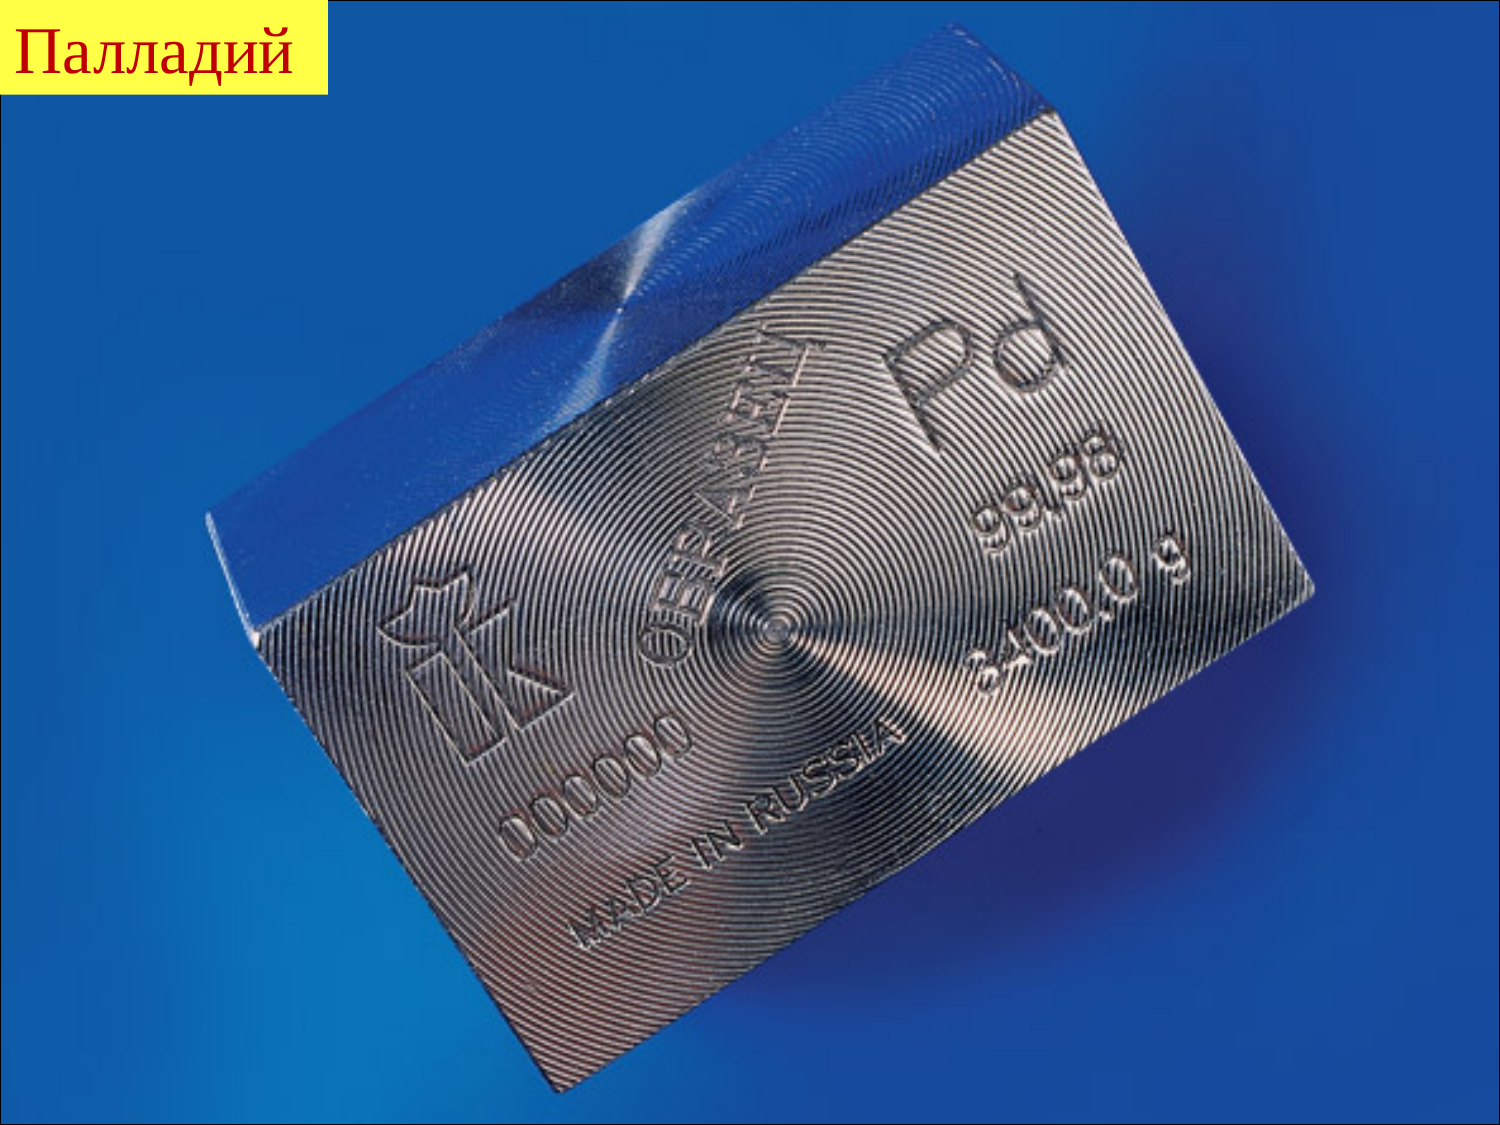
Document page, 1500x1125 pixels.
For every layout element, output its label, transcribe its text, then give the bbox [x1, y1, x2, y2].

text_box Палладий [0, 0, 328, 95]
text_box [0, 0, 1500, 1125]
